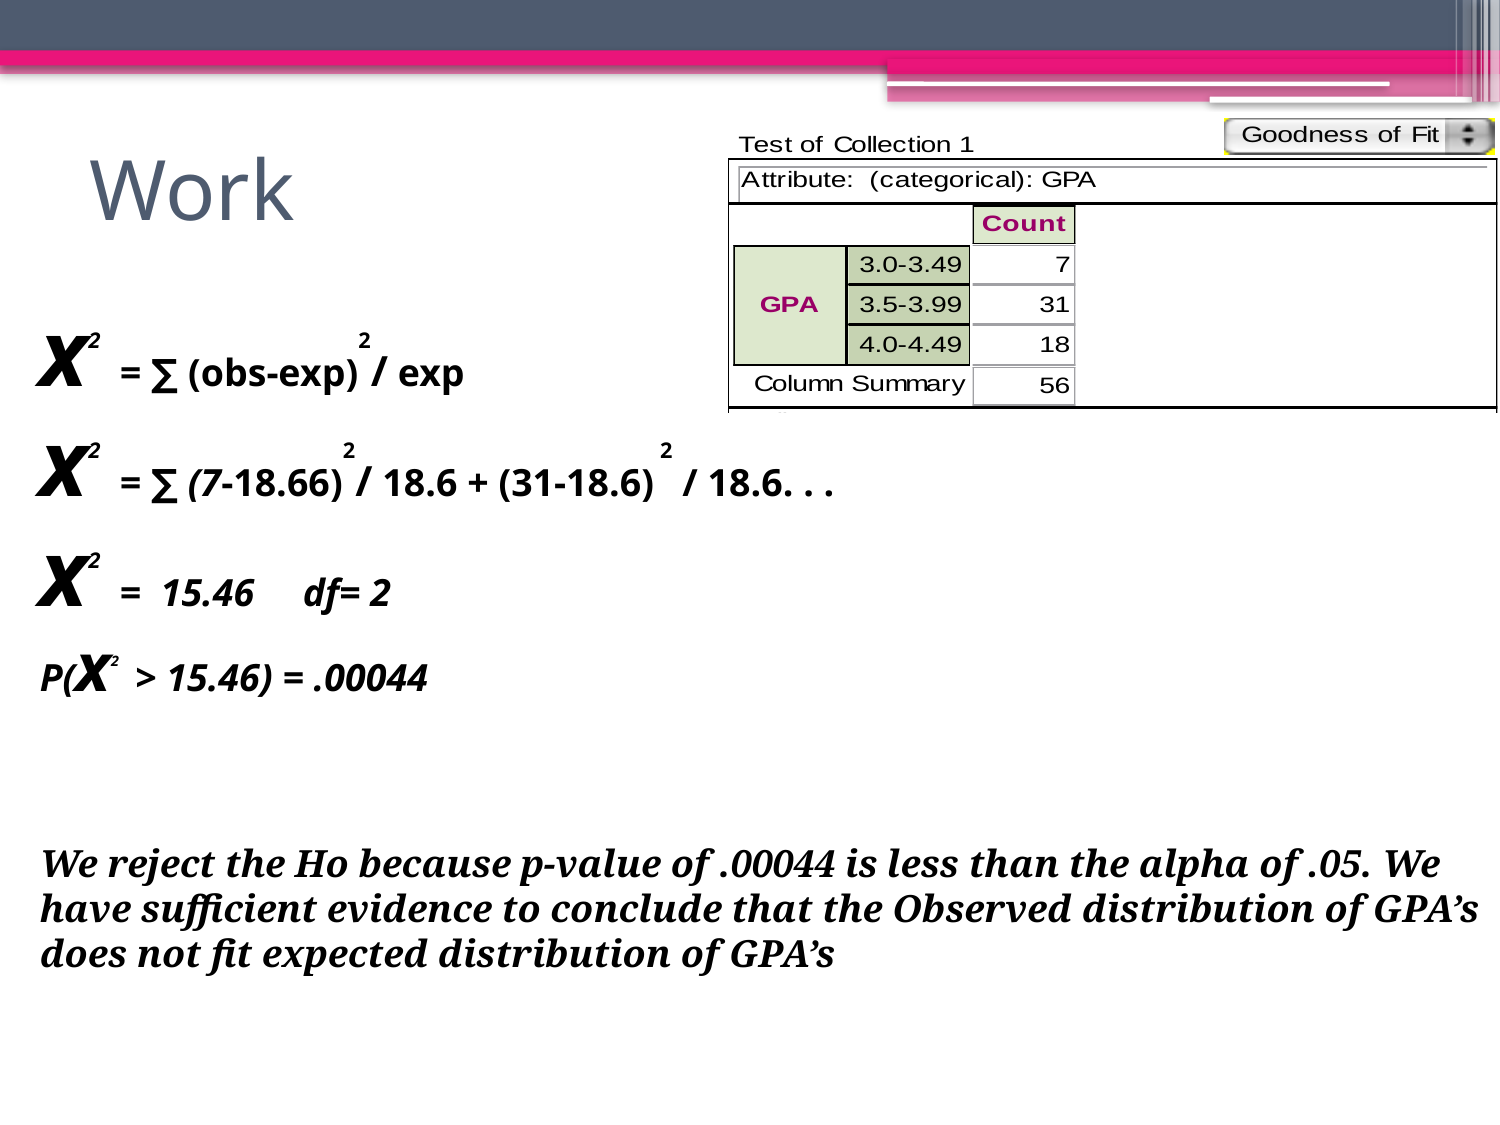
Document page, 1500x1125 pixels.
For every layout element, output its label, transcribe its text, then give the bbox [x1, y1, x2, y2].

text_box x2 = ∑ (obs-exp)2/ exp x2 = ∑ (7-18.66)2/ 18.6 + (31-18.6) 2 / 18.6. . . x2 = 15.46 df= 2 P(x2 > 15.46) = .00044 We reject the Ho because p-value of .00044 is less than the alpha of .05. We have sufficient evidence to conclude that the Observed distribution of GPA’s does not fit expected distribution of GPA’s [24, 287, 1500, 982]
picture [727, 112, 1500, 413]
title Work [75, 99, 1425, 275]
